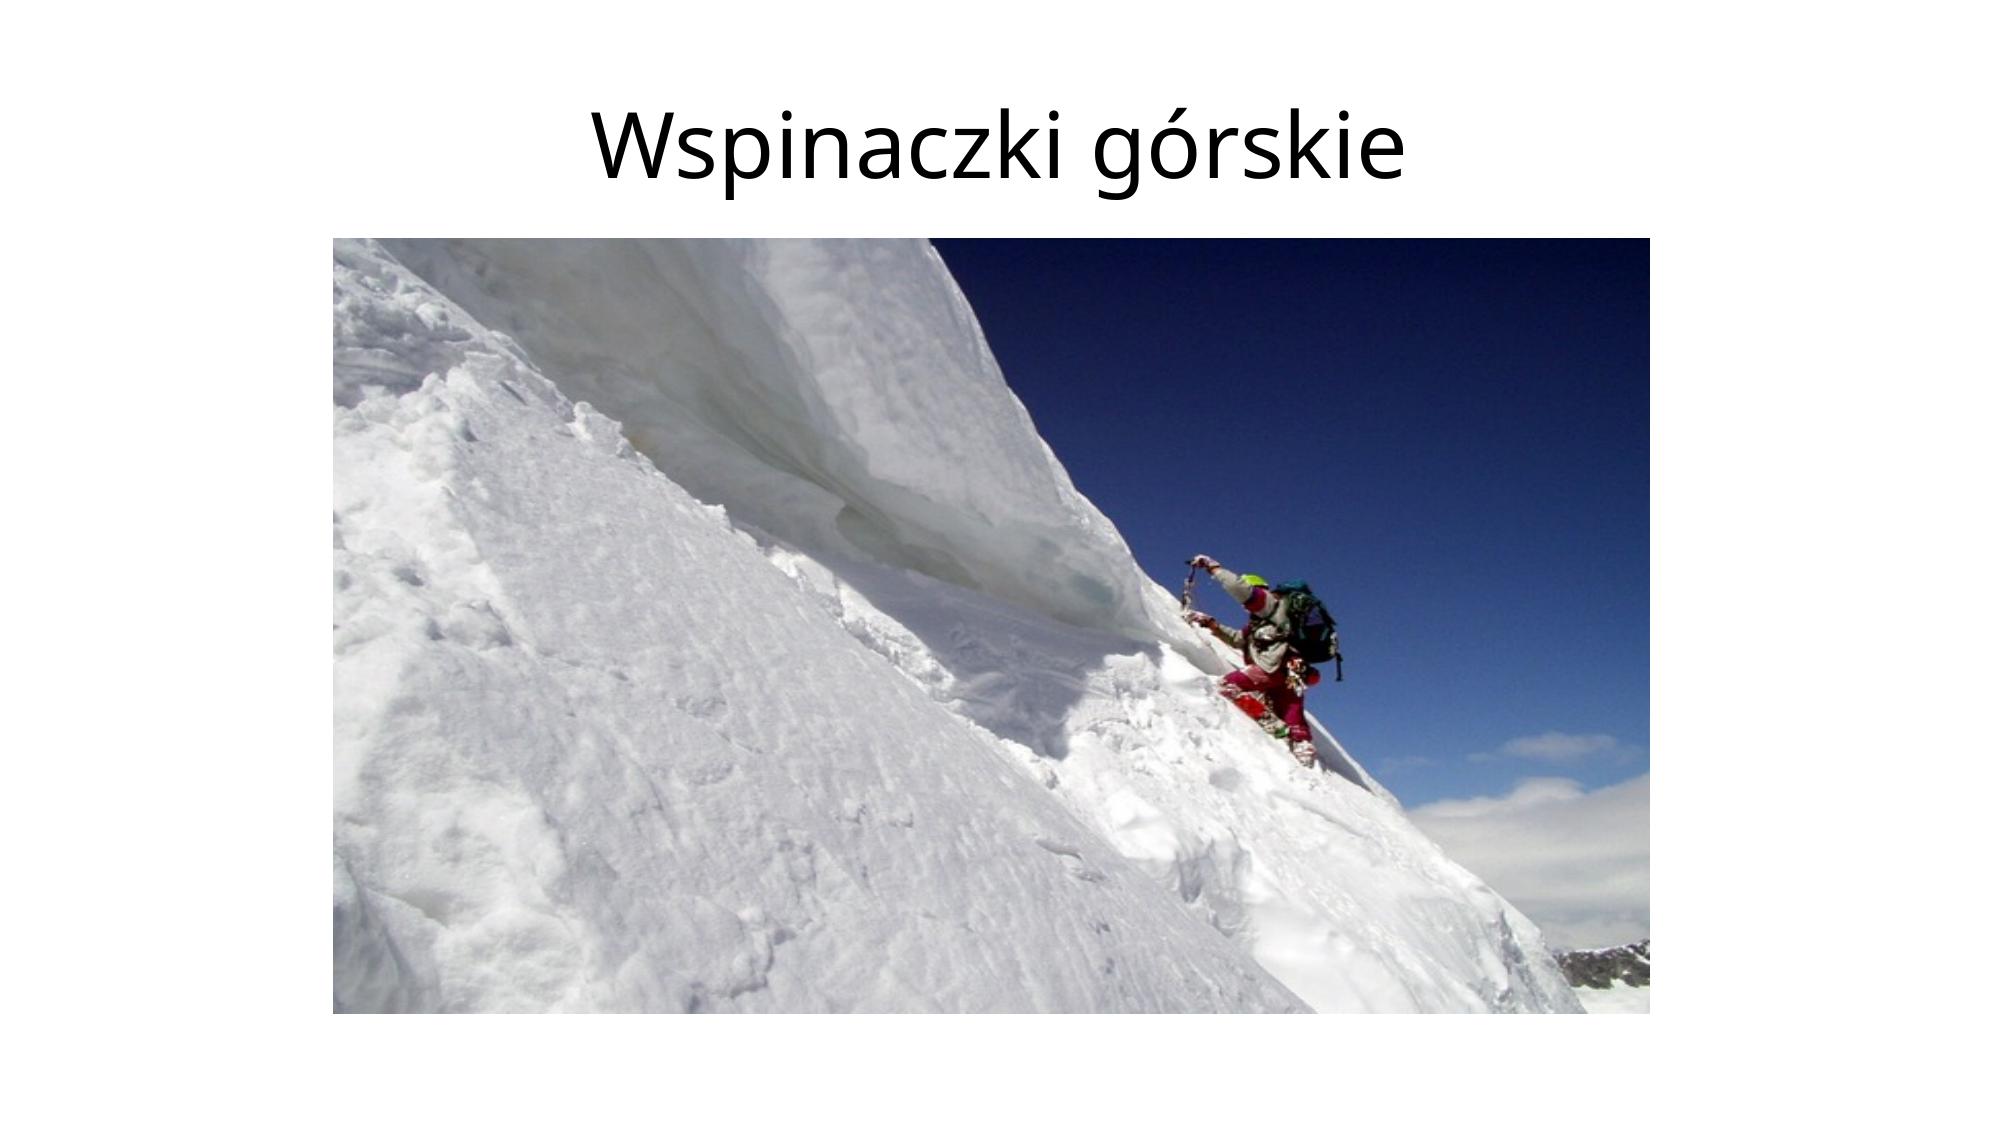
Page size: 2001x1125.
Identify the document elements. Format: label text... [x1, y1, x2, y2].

title Wspinaczki górskie [137, 59, 1863, 239]
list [333, 238, 1650, 1014]
